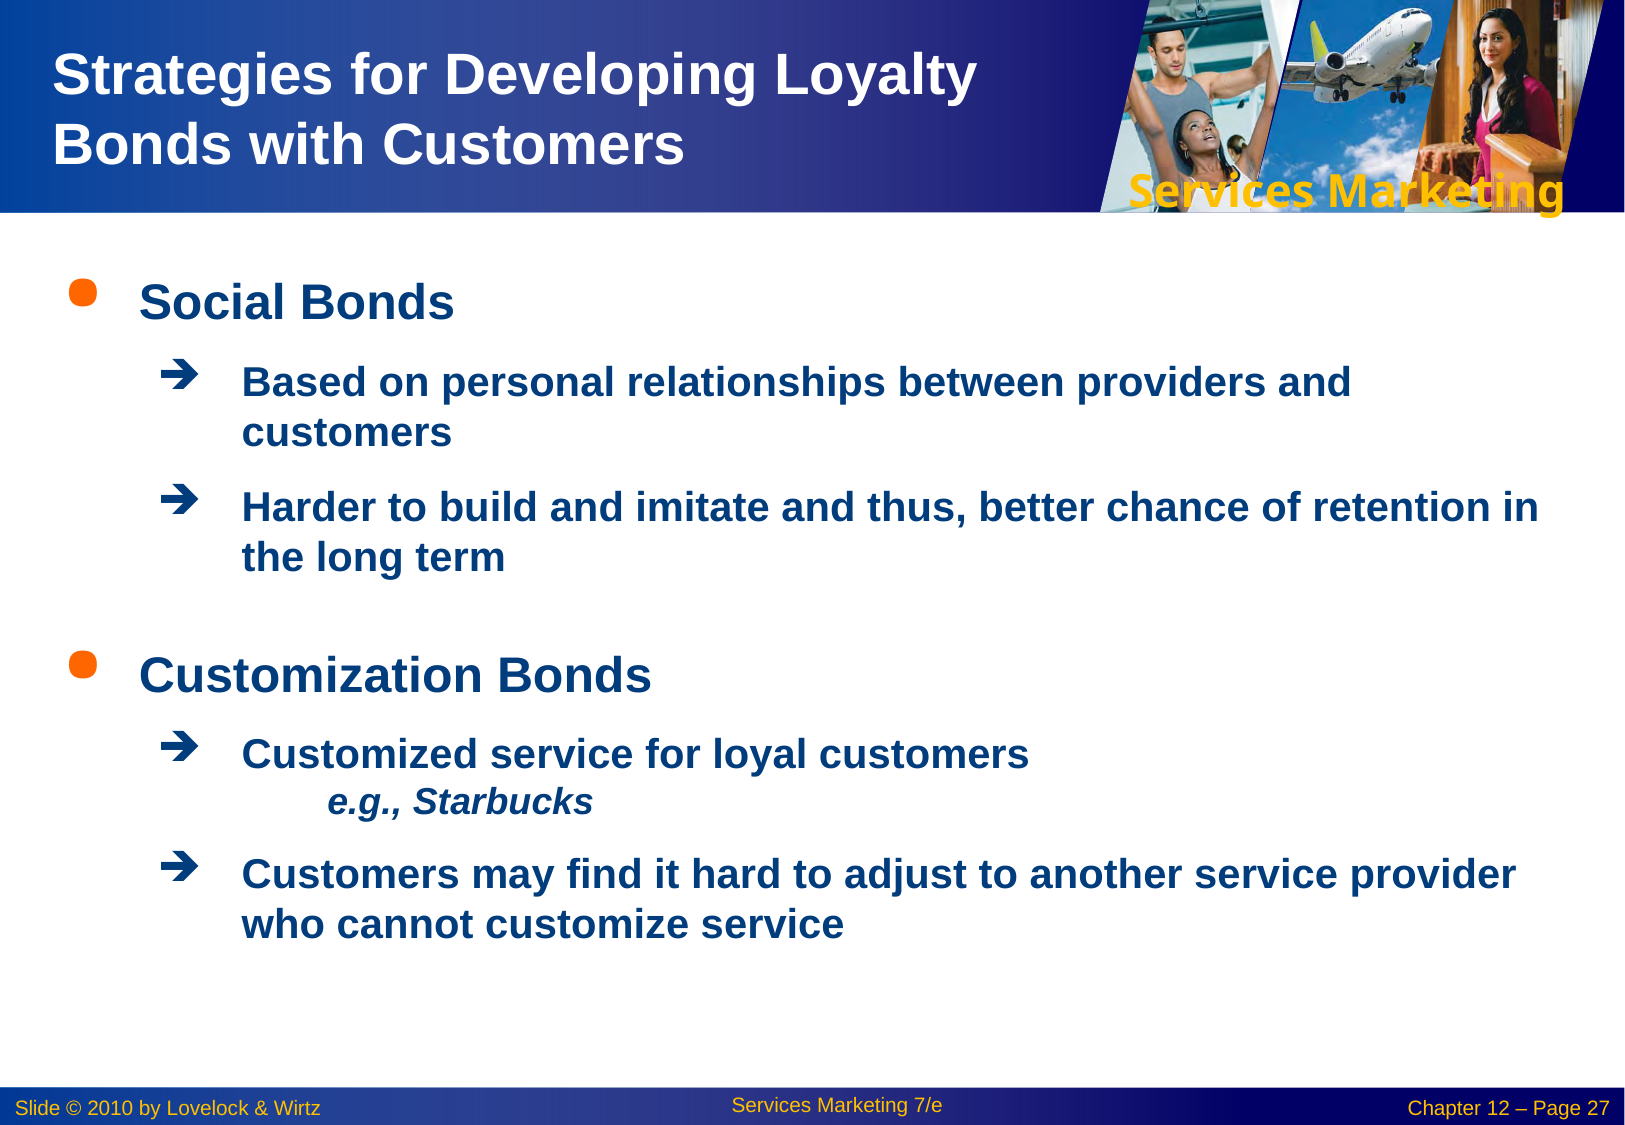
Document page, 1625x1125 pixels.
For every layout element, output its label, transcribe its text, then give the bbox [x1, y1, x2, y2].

list Social Bonds Based on personal relationships between providers and customers Harder to build and imitate and thus, better chance of retention in the long term Customization Bonds Customized service for loyal customers e.g., Starbucks Customers may find it hard to adjust to another service provider who cannot customize service [49, 261, 1588, 1051]
picture [1162, 186, 1172, 192]
picture [1100, 0, 1604, 213]
title Strategies for Developing Loyalty Bonds with Customers [36, 37, 1088, 176]
picture [1546, 187, 1556, 202]
